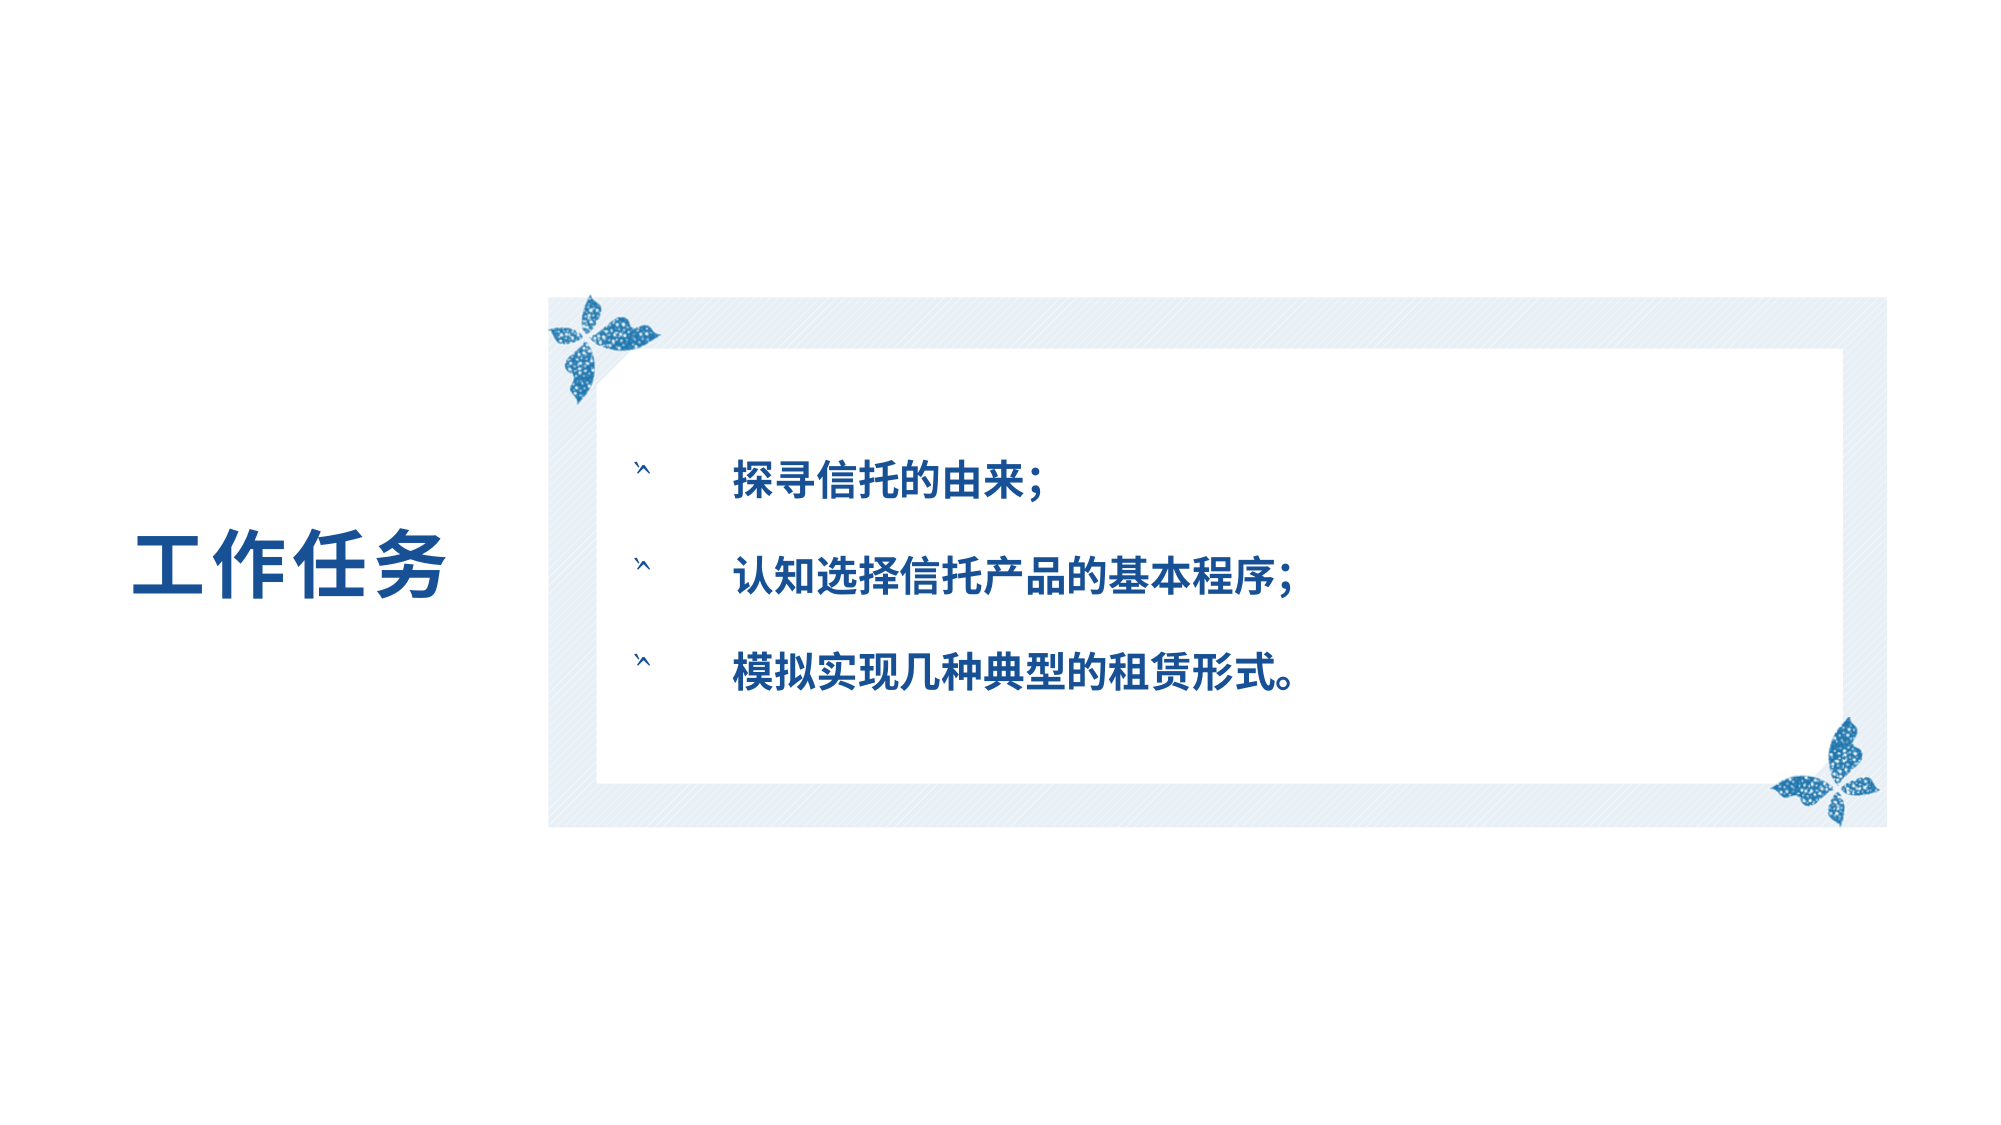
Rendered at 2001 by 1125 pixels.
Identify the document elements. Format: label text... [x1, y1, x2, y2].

picture [519, 270, 665, 410]
text_box 工作任务 [113, 465, 470, 660]
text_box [548, 297, 1887, 828]
picture [1766, 717, 1887, 828]
